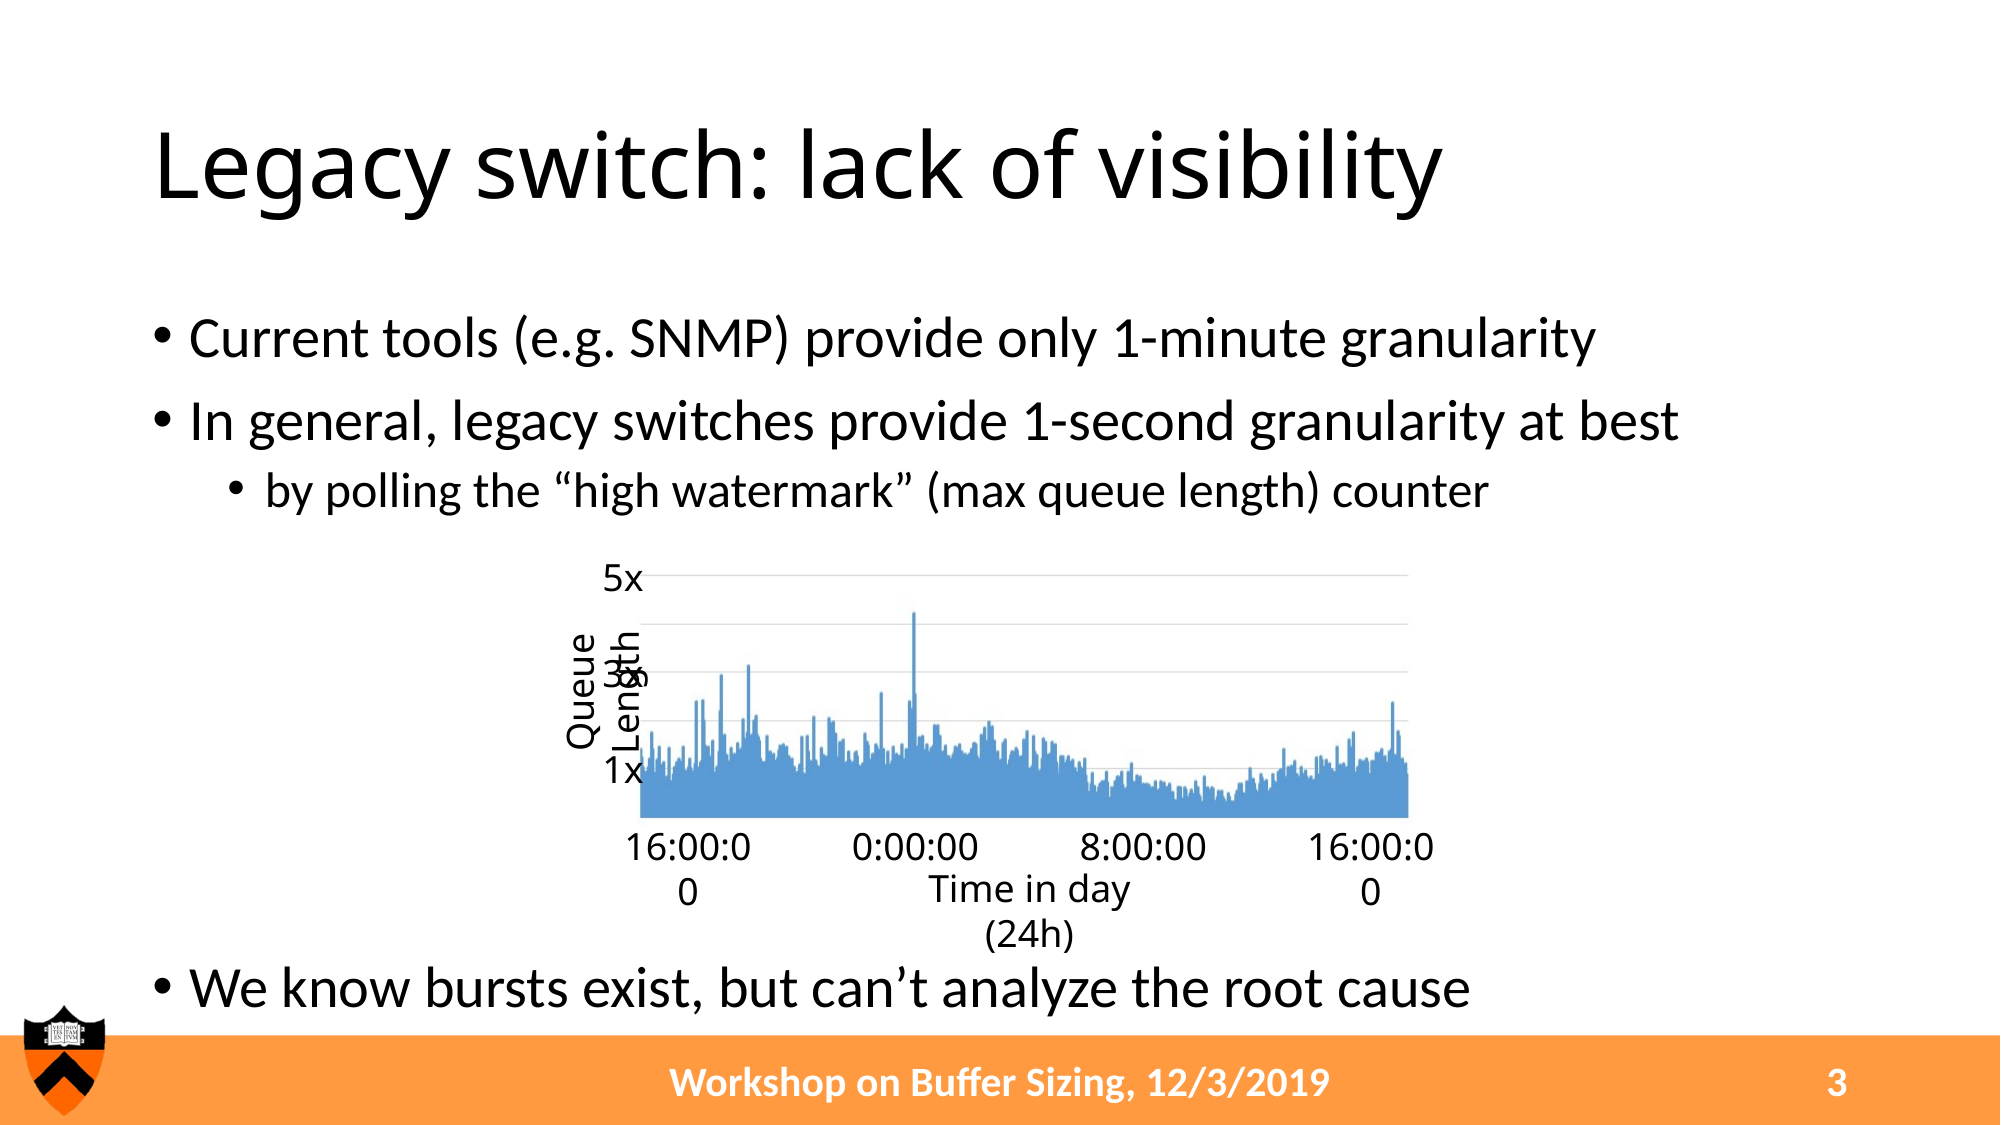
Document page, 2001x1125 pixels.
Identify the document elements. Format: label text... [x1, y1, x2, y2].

slide_number 3 [1412, 1049, 1863, 1110]
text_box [549, 547, 1451, 915]
picture [11, 1000, 373, 1118]
footer Workshop on Buffer Sizing, 12/3/2019 [633, 1049, 1367, 1110]
list Current tools (e.g. SNMP) provide only 1-minute granularity In general, legacy switches provide 1-second granularity at best by polling the “high watermark” (max queue length) counter We know bursts exist, but can’t analyze the root cause [137, 299, 1863, 1059]
title Legacy switch: lack of visibility [137, 59, 1863, 278]
